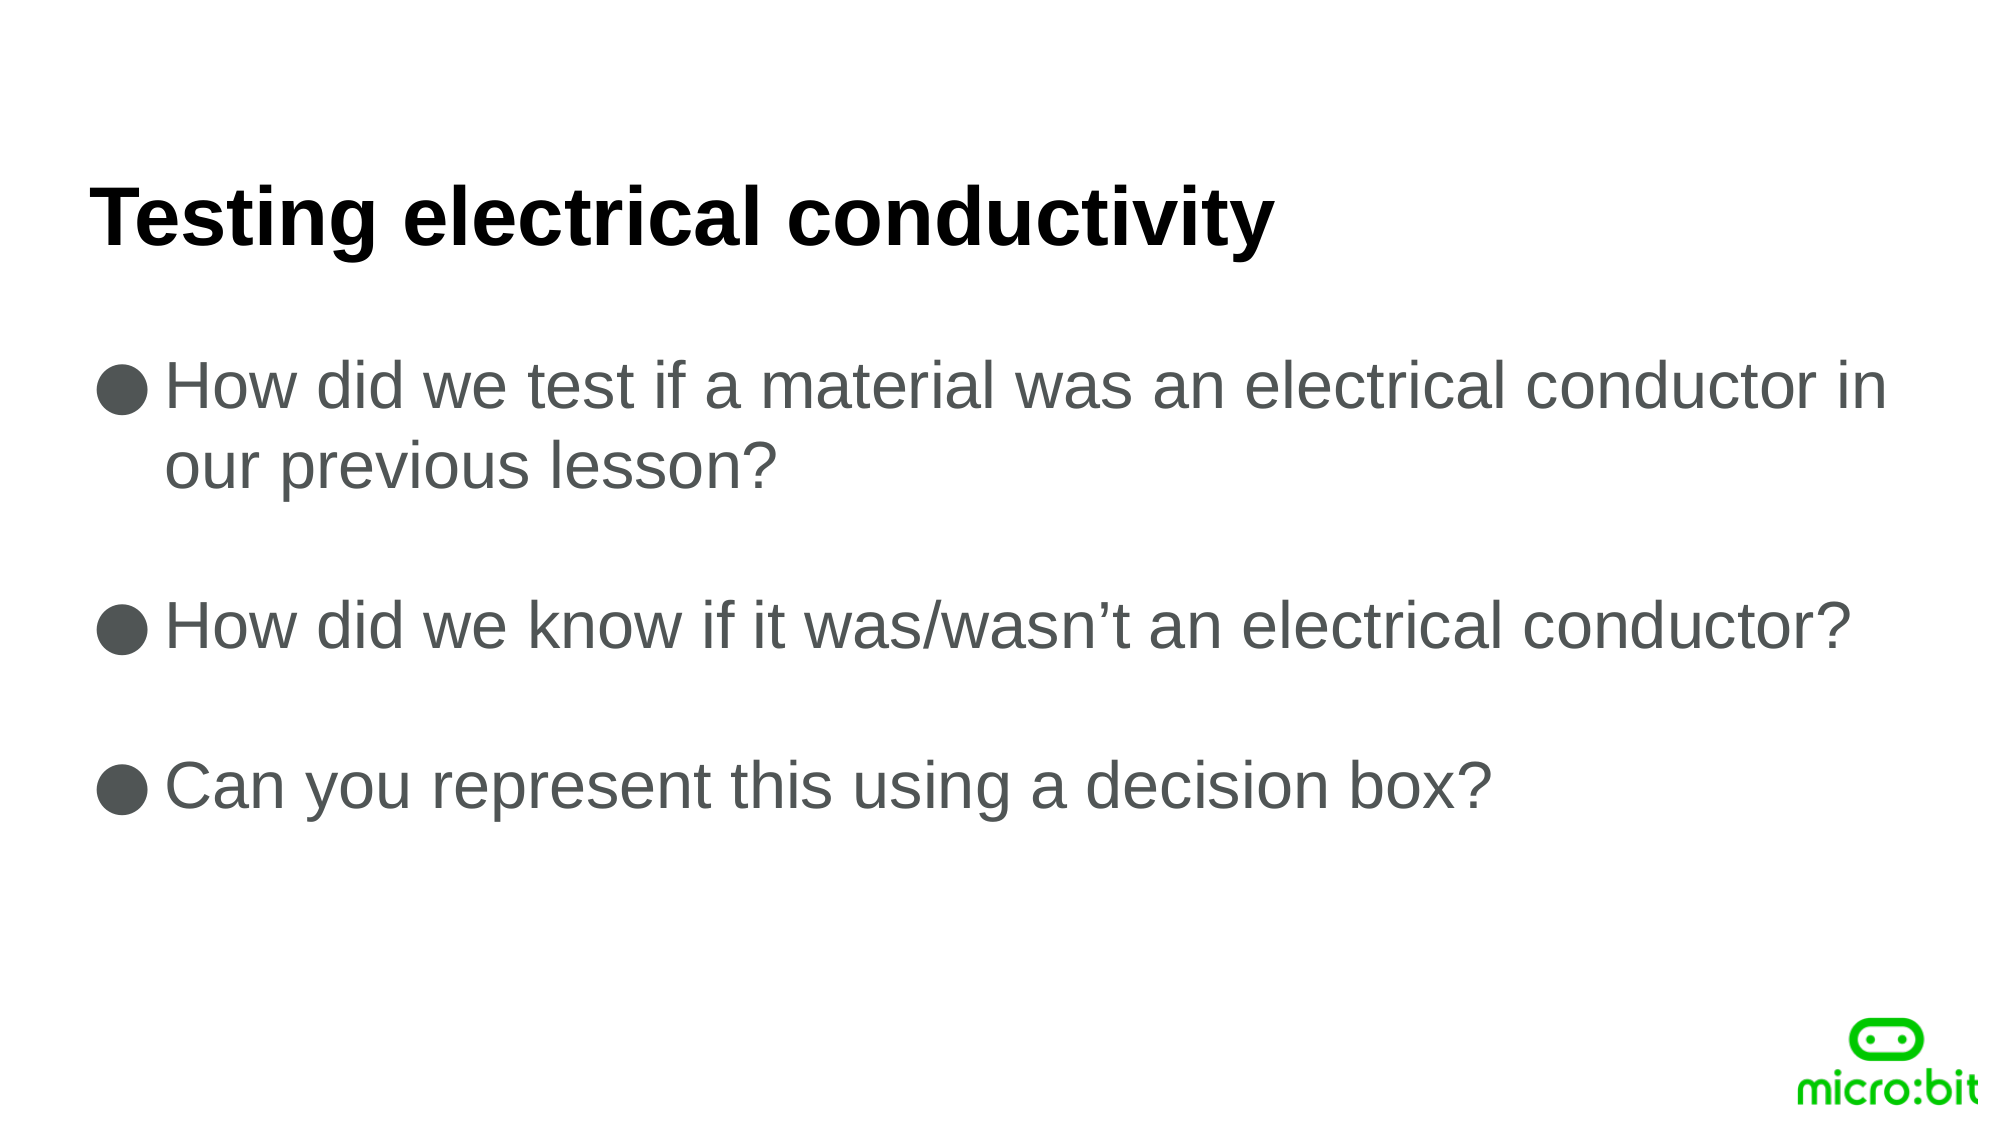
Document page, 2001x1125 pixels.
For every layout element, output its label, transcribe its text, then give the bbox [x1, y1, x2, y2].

text_box Testing electrical conductivity How did we test if a material was an electrical conductor in our previous lesson? How did we know if it was/wasn’t an electrical conductor? Can you represent this using a decision box? [74, 68, 1926, 892]
picture [1797, 1017, 1978, 1106]
